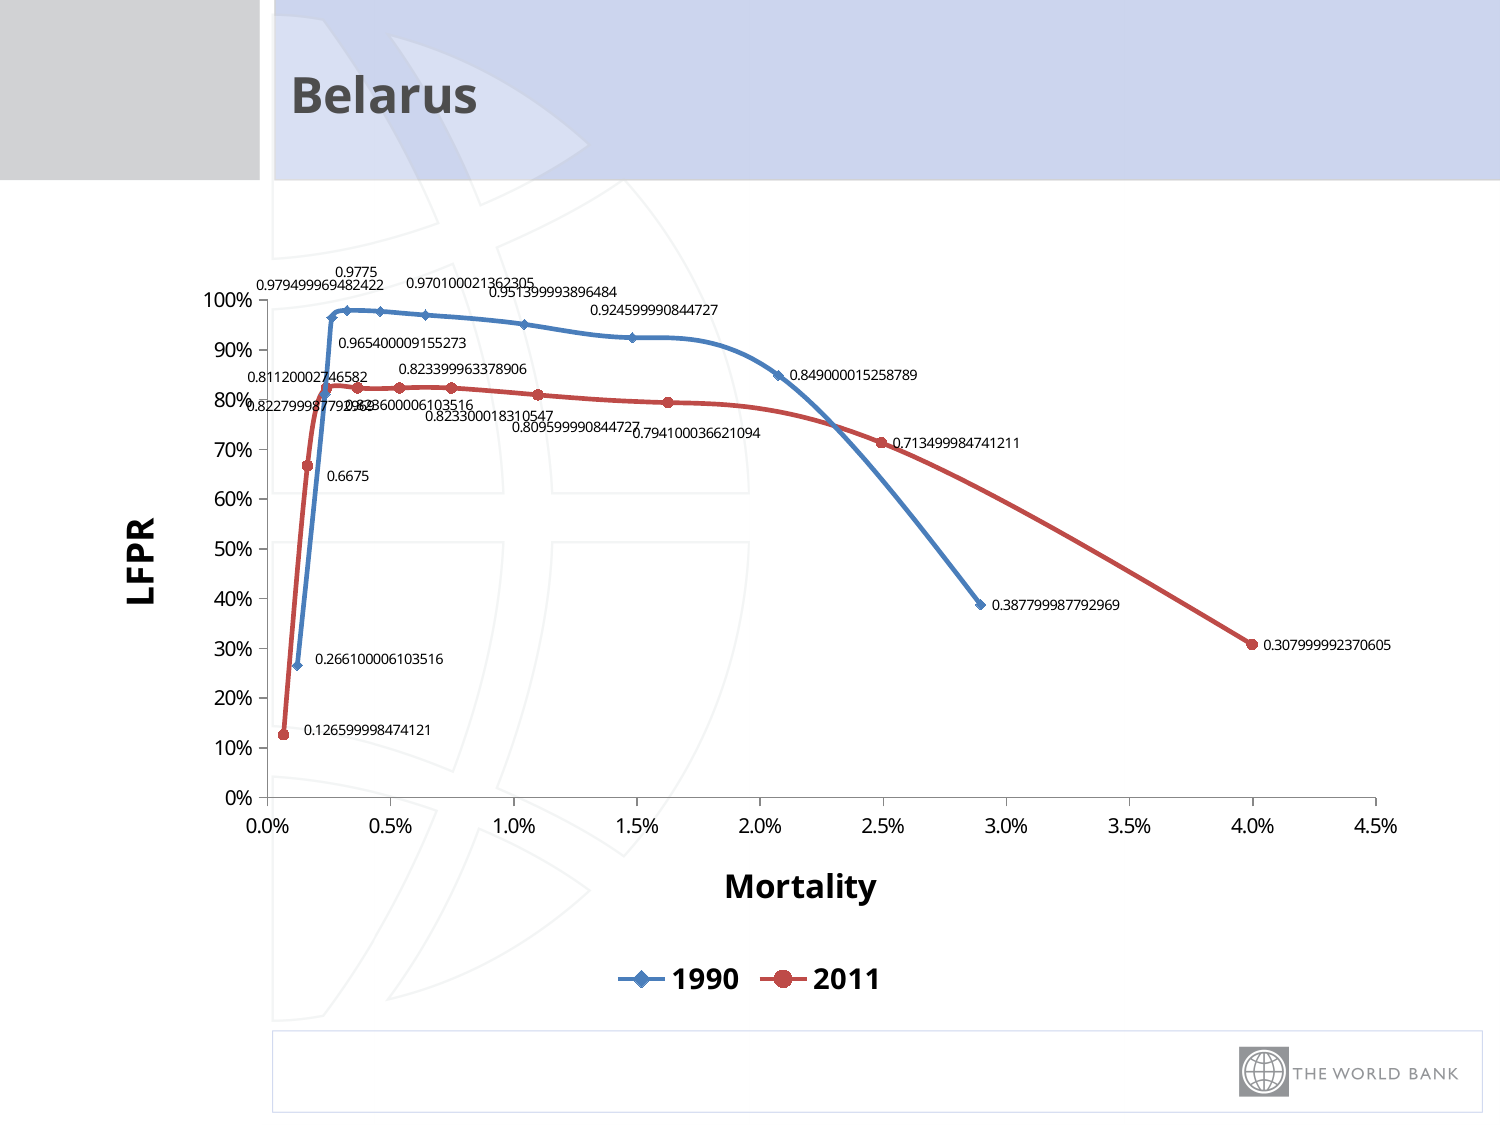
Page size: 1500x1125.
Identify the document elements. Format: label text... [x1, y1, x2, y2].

chart [74, 262, 1426, 1006]
picture [0, 0, 1500, 1125]
title Belarus [274, 0, 1500, 188]
